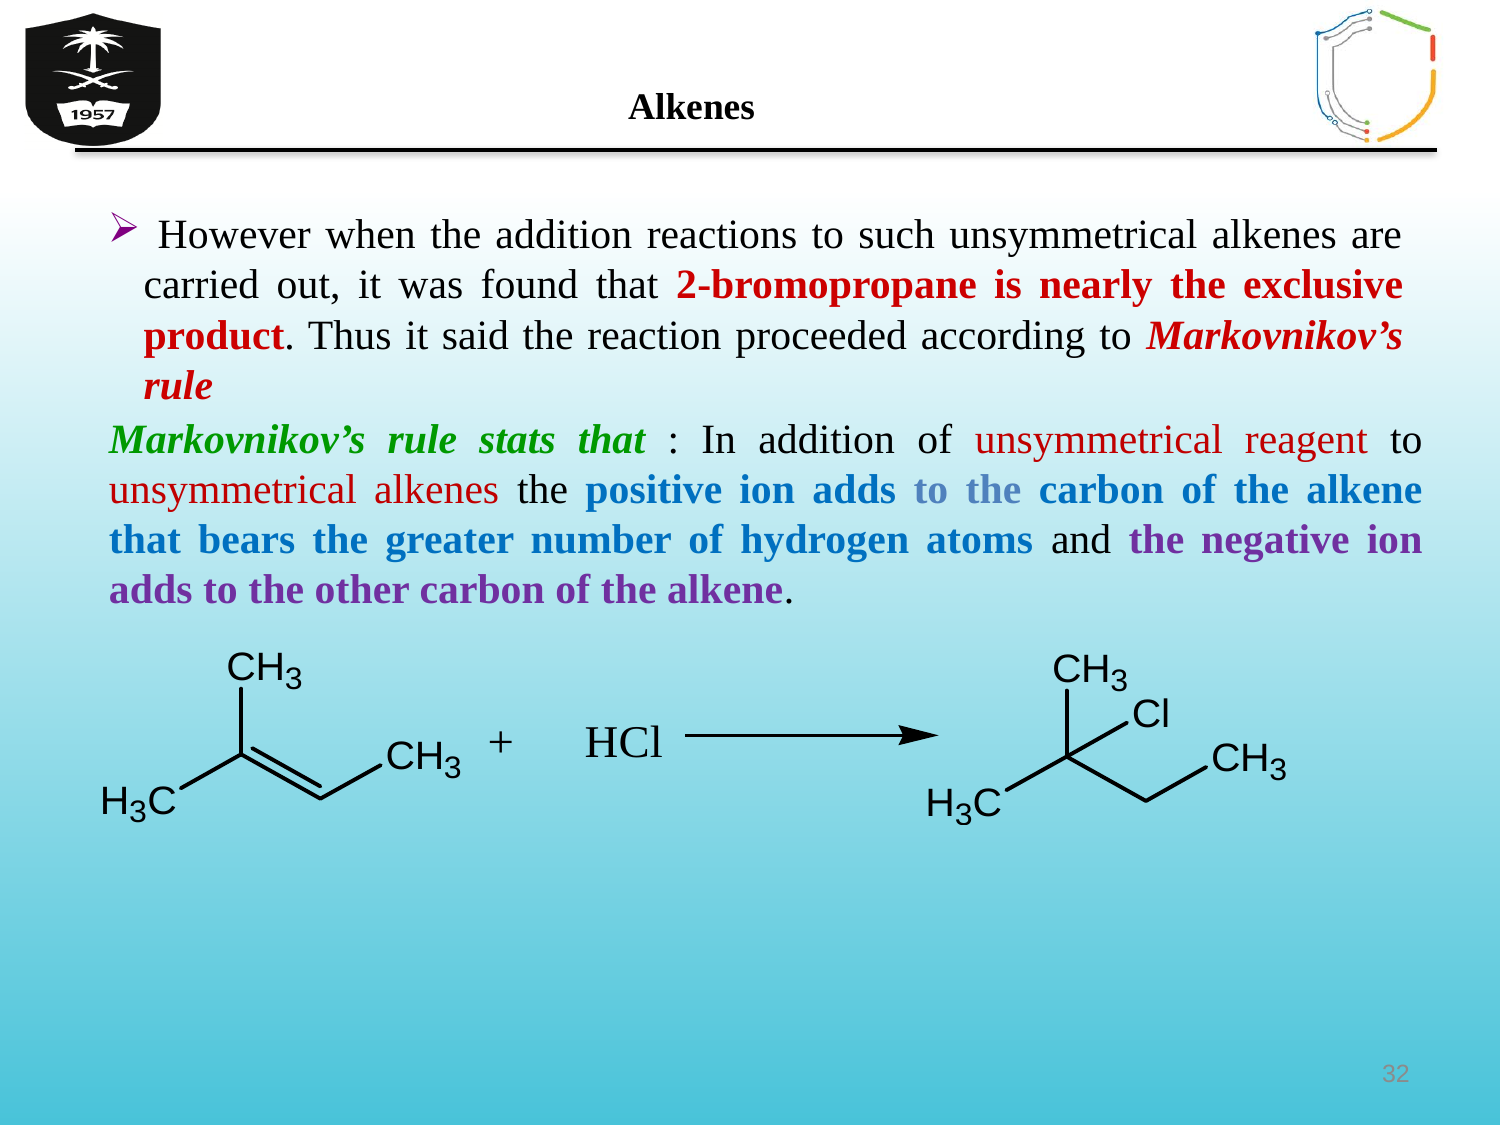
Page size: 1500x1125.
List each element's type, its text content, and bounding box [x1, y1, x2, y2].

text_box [99, 649, 1288, 826]
slide_number 32 [1074, 1042, 1425, 1103]
text_box Markovnikov’s rule stats that : In addition of unsymmetrical reagent to unsymmetrical alkenes the positive ion adds to the carbon of the alkene that bears the greater number of hydrogen atoms and the negative ion adds to the other carbon of the alkene. [94, 404, 1438, 620]
picture [1287, 0, 1463, 165]
text_box However when the addition reactions to such unsymmetrical alkenes are carried out, it was found that 2-bromopropane is nearly the exclusive product. Thus it said the reaction proceeded according to Markovnikov’s rule [93, 199, 1419, 415]
text_box Alkenes [613, 74, 771, 135]
picture [24, 12, 163, 151]
